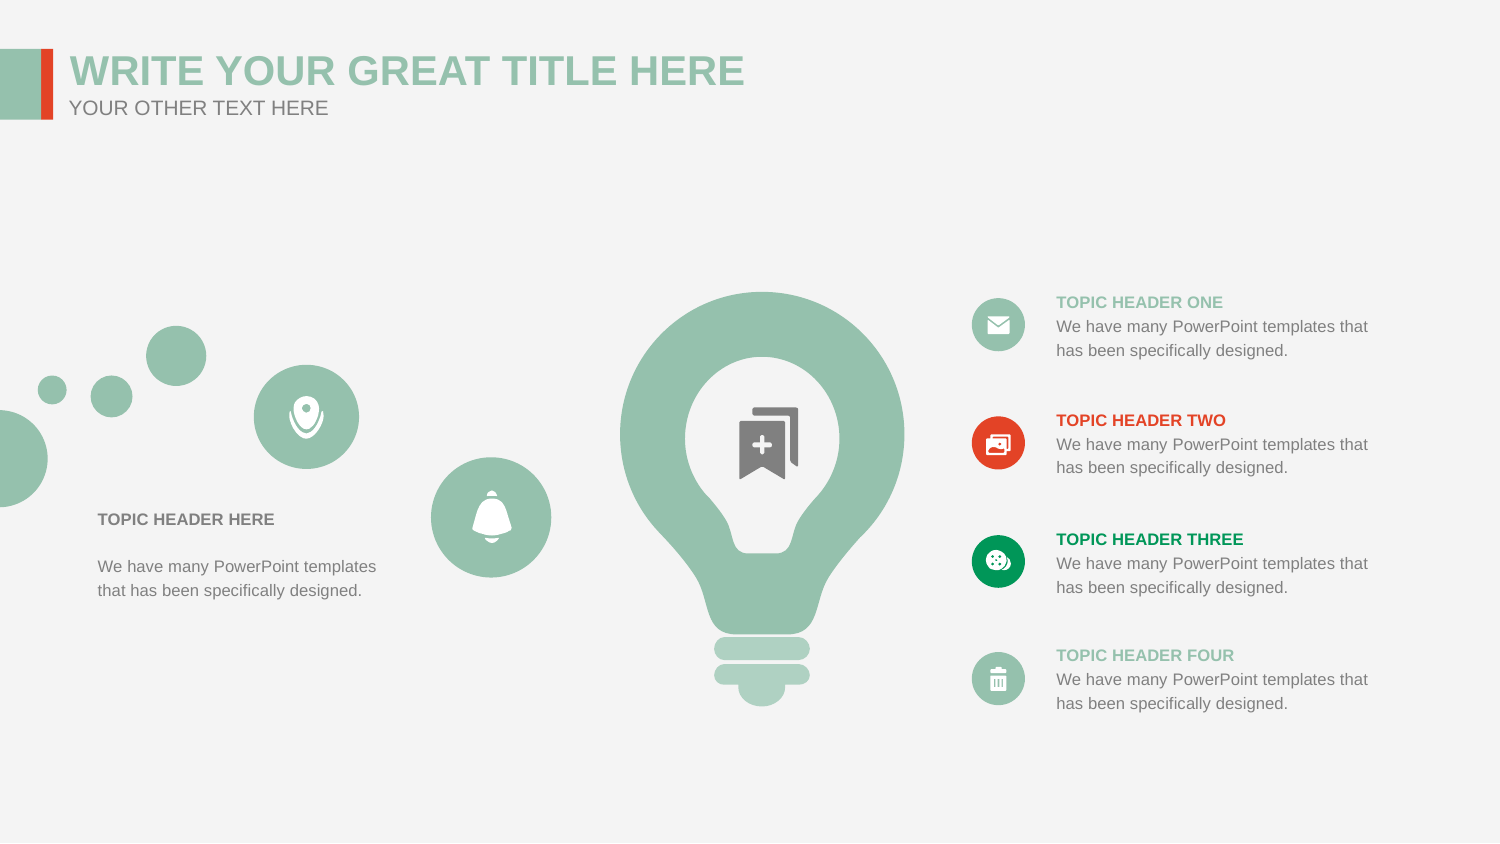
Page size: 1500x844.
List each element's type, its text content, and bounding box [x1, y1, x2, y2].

text_box [986, 434, 1011, 456]
text_box [971, 416, 1025, 470]
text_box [0, 48, 54, 120]
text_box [620, 291, 905, 707]
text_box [987, 316, 1010, 335]
text_box TOPIC HEADER ONE We have many PowerPoint templates that has been specifically designed. [1056, 287, 1388, 360]
text_box [0, 410, 48, 508]
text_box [289, 396, 324, 439]
text_box TOPIC HEADER THREE We have many PowerPoint templates that has been specifically designed. [1056, 525, 1388, 598]
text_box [985, 549, 1011, 571]
text_box [146, 325, 207, 386]
text_box TOPIC HEADER HERE We have many PowerPoint templates that has been specifically designed. [97, 504, 382, 601]
text_box YOUR OTHER TEXT HERE [54, 86, 344, 127]
text_box [971, 298, 1025, 352]
text_box [253, 364, 360, 469]
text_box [472, 490, 512, 543]
text_box WRITE YOUR GREAT TITLE HERE [55, 36, 761, 102]
text_box [971, 652, 1025, 706]
text_box [430, 457, 552, 578]
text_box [990, 666, 1007, 691]
text_box TOPIC HEADER TWO We have many PowerPoint templates that has been specifically designed. [1056, 405, 1388, 478]
text_box TOPIC HEADER FOUR We have many PowerPoint templates that has been specifically designed. [1056, 640, 1388, 713]
text_box [971, 535, 1025, 588]
text_box [90, 375, 133, 418]
text_box [37, 375, 67, 405]
